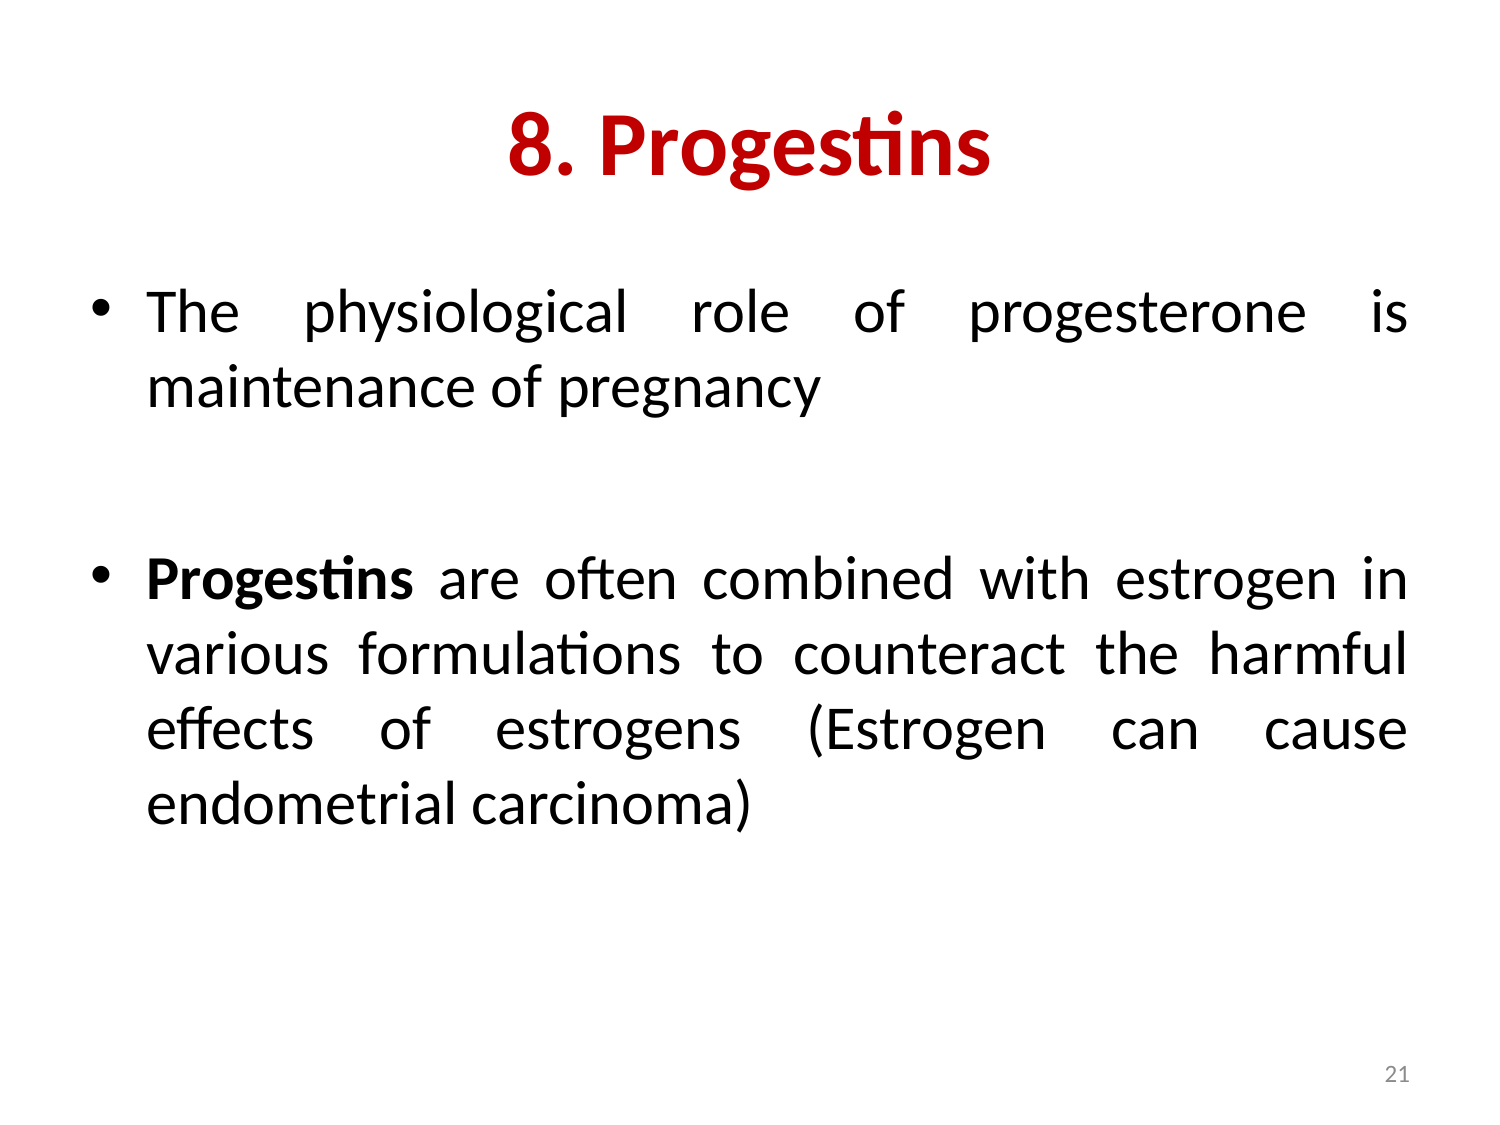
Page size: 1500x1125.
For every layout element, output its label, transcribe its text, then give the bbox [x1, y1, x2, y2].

list The physiological role of progesterone is maintenance of pregnancy Progestins are often combined with estrogen in various formulations to counteract the harmful effects of estrogens (Estrogen can cause endometrial carcinoma) [75, 262, 1425, 1063]
title 8. Progestins [75, 45, 1425, 233]
slide_number 21 [1074, 1063, 1425, 1103]
